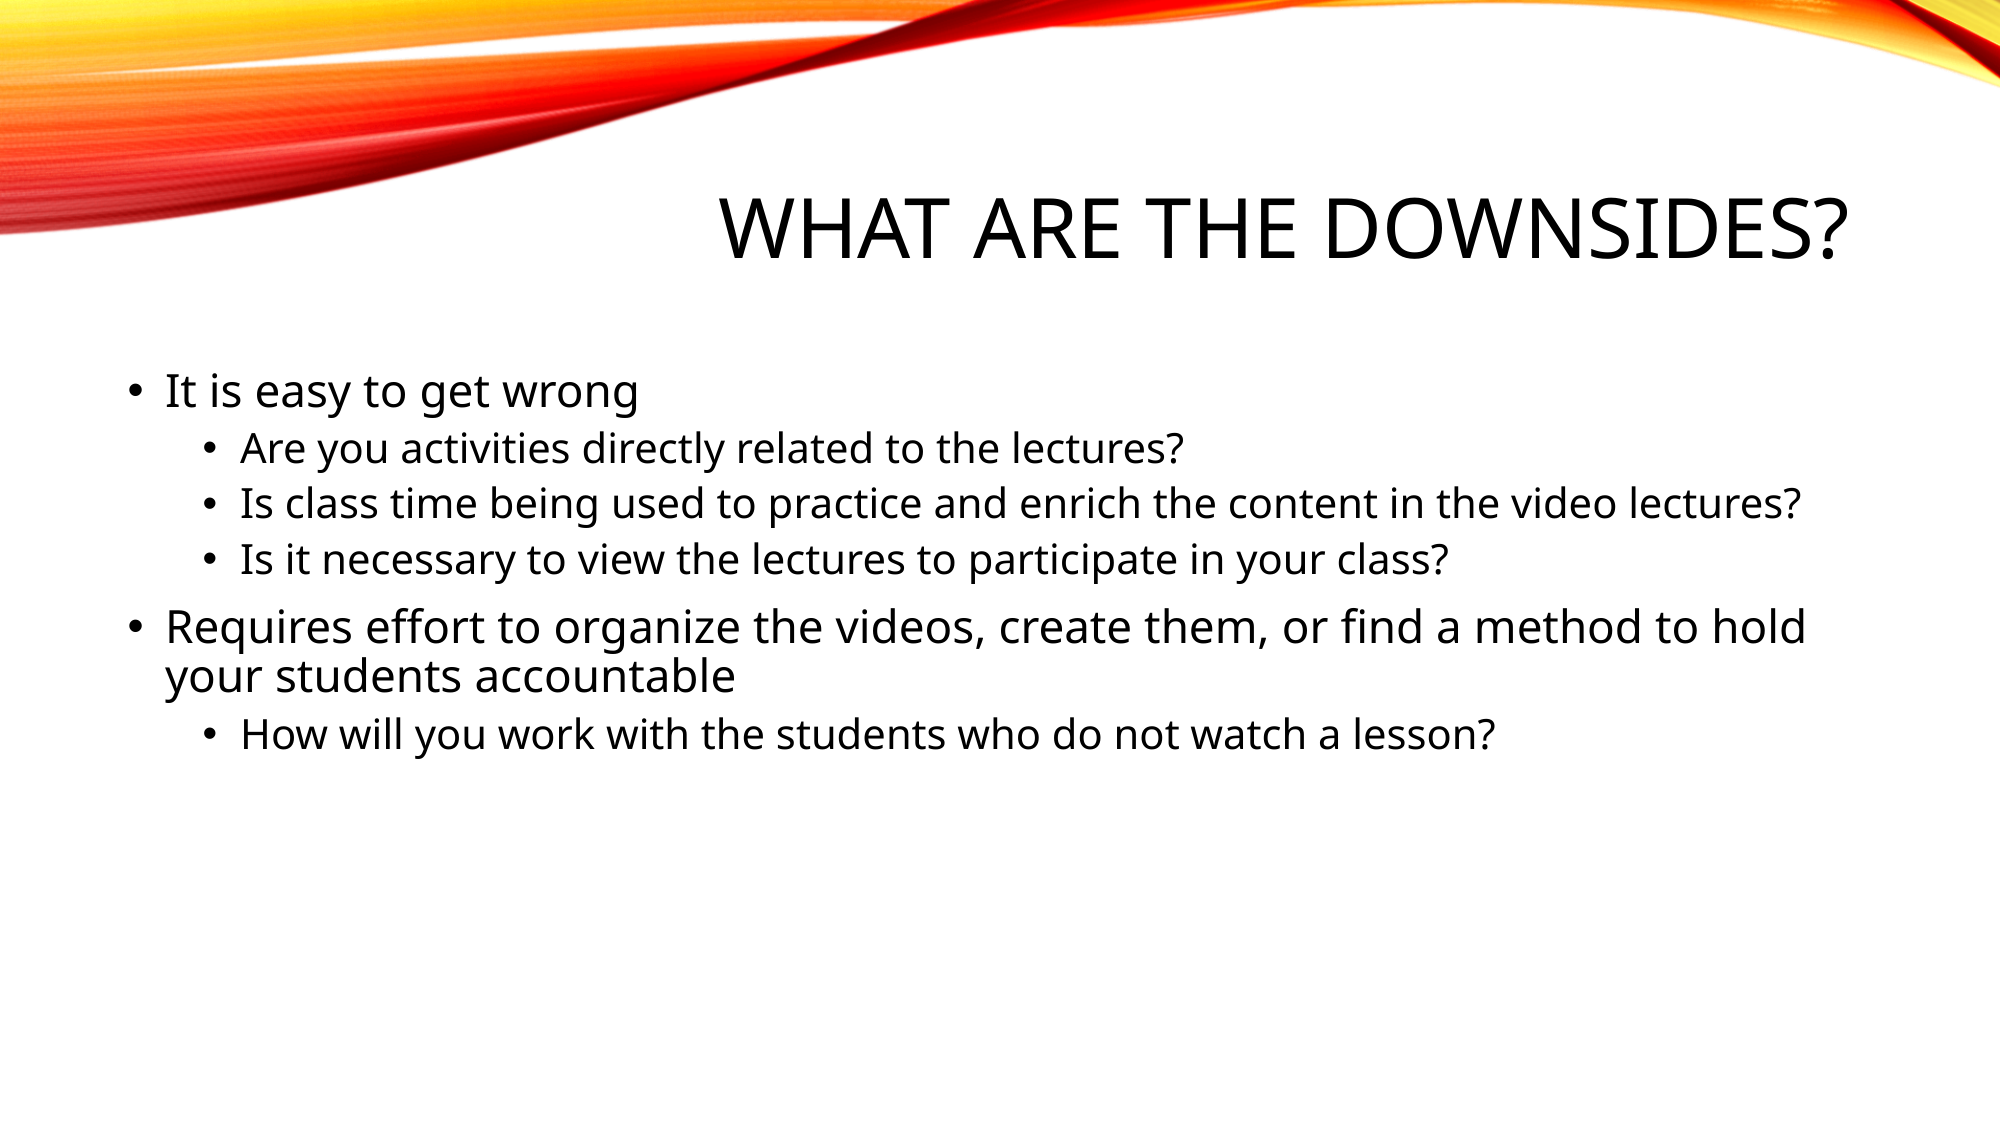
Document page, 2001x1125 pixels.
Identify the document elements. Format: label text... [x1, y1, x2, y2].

picture [0, 0, 2000, 237]
list It is easy to get wrong Are you activities directly related to the lectures? Is class time being used to practice and enrich the content in the video lectures? Is it necessary to view the lectures to participate in your class? Requires effort to organize the videos, create them, or find a method to hold your students accountable How will you work with the students who do not watch a lesson? [112, 360, 1888, 1021]
title What are the downsides? [474, 125, 1888, 338]
